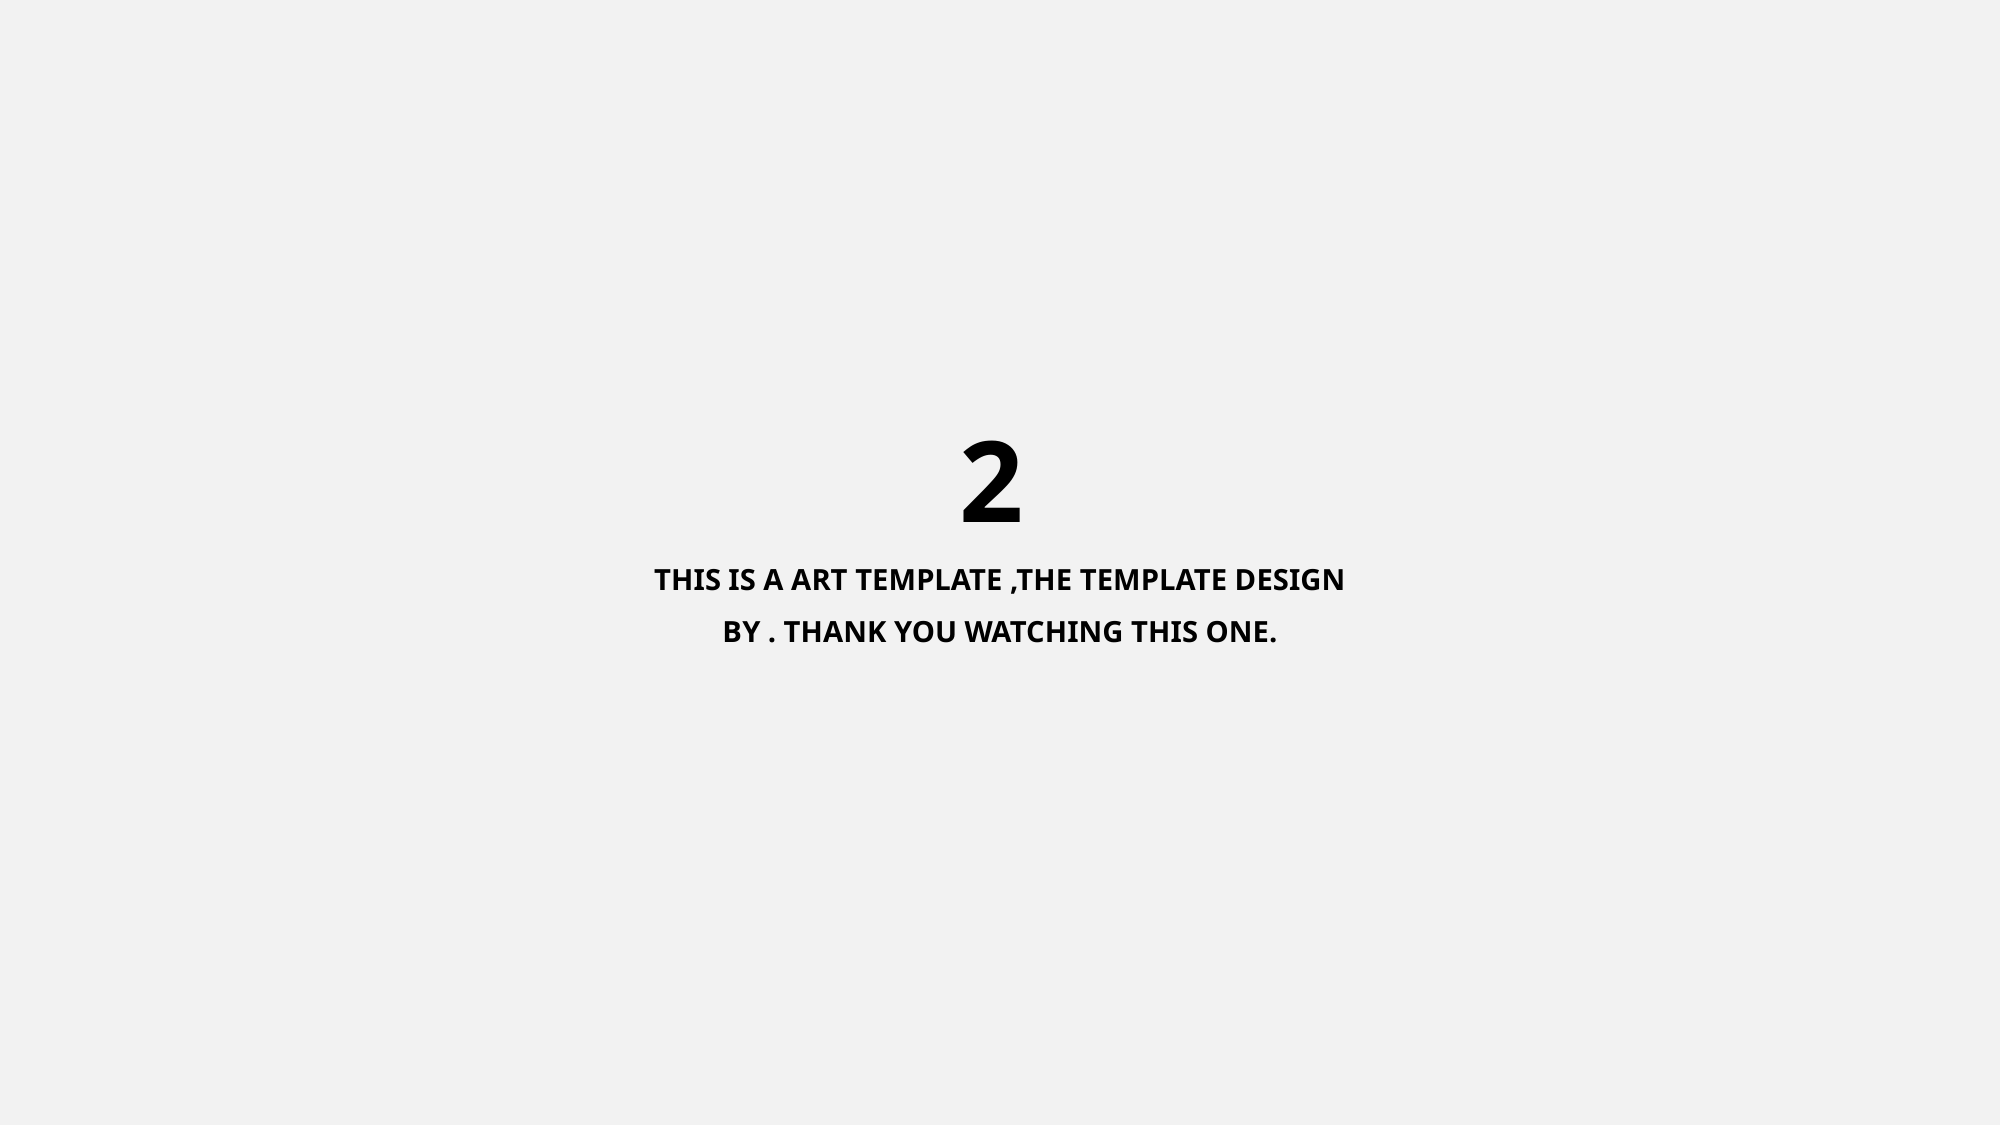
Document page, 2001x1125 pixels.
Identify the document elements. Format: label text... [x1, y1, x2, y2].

text_box THIS IS A ART TEMPLATE ,THE TEMPLATE DESIGN BY . THANK YOU WATCHING THIS ONE. [612, 536, 1388, 656]
text_box 2 [694, 335, 1289, 536]
